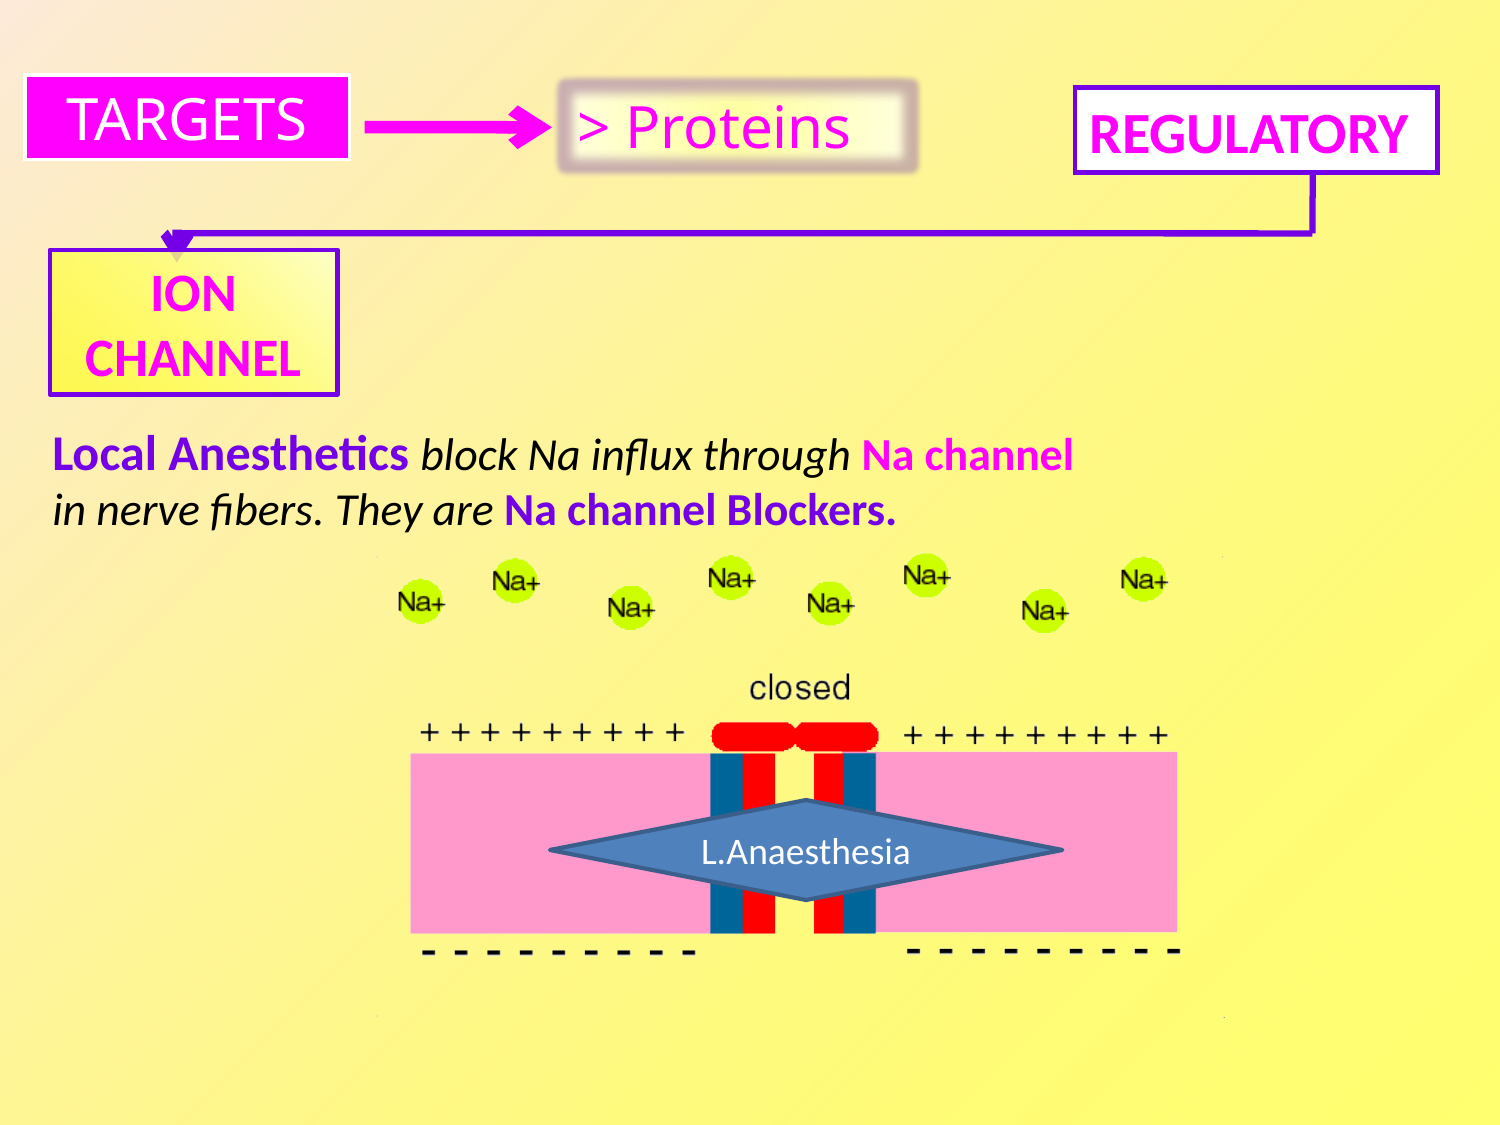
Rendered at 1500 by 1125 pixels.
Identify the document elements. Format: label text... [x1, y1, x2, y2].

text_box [174, 174, 1313, 263]
picture [374, 549, 1226, 1021]
text_box TARGETS [24, 75, 350, 160]
text_box ION CHANNEL [49, 249, 338, 395]
text_box > Proteins [576, 98, 899, 155]
text_box Local Anesthetics block Na influx through Na channel in nerve fibers. They are Na channel Blockers. [37, 412, 1463, 543]
text_box REGULATORY [1074, 87, 1438, 173]
text_box [0, 0, 1500, 1125]
